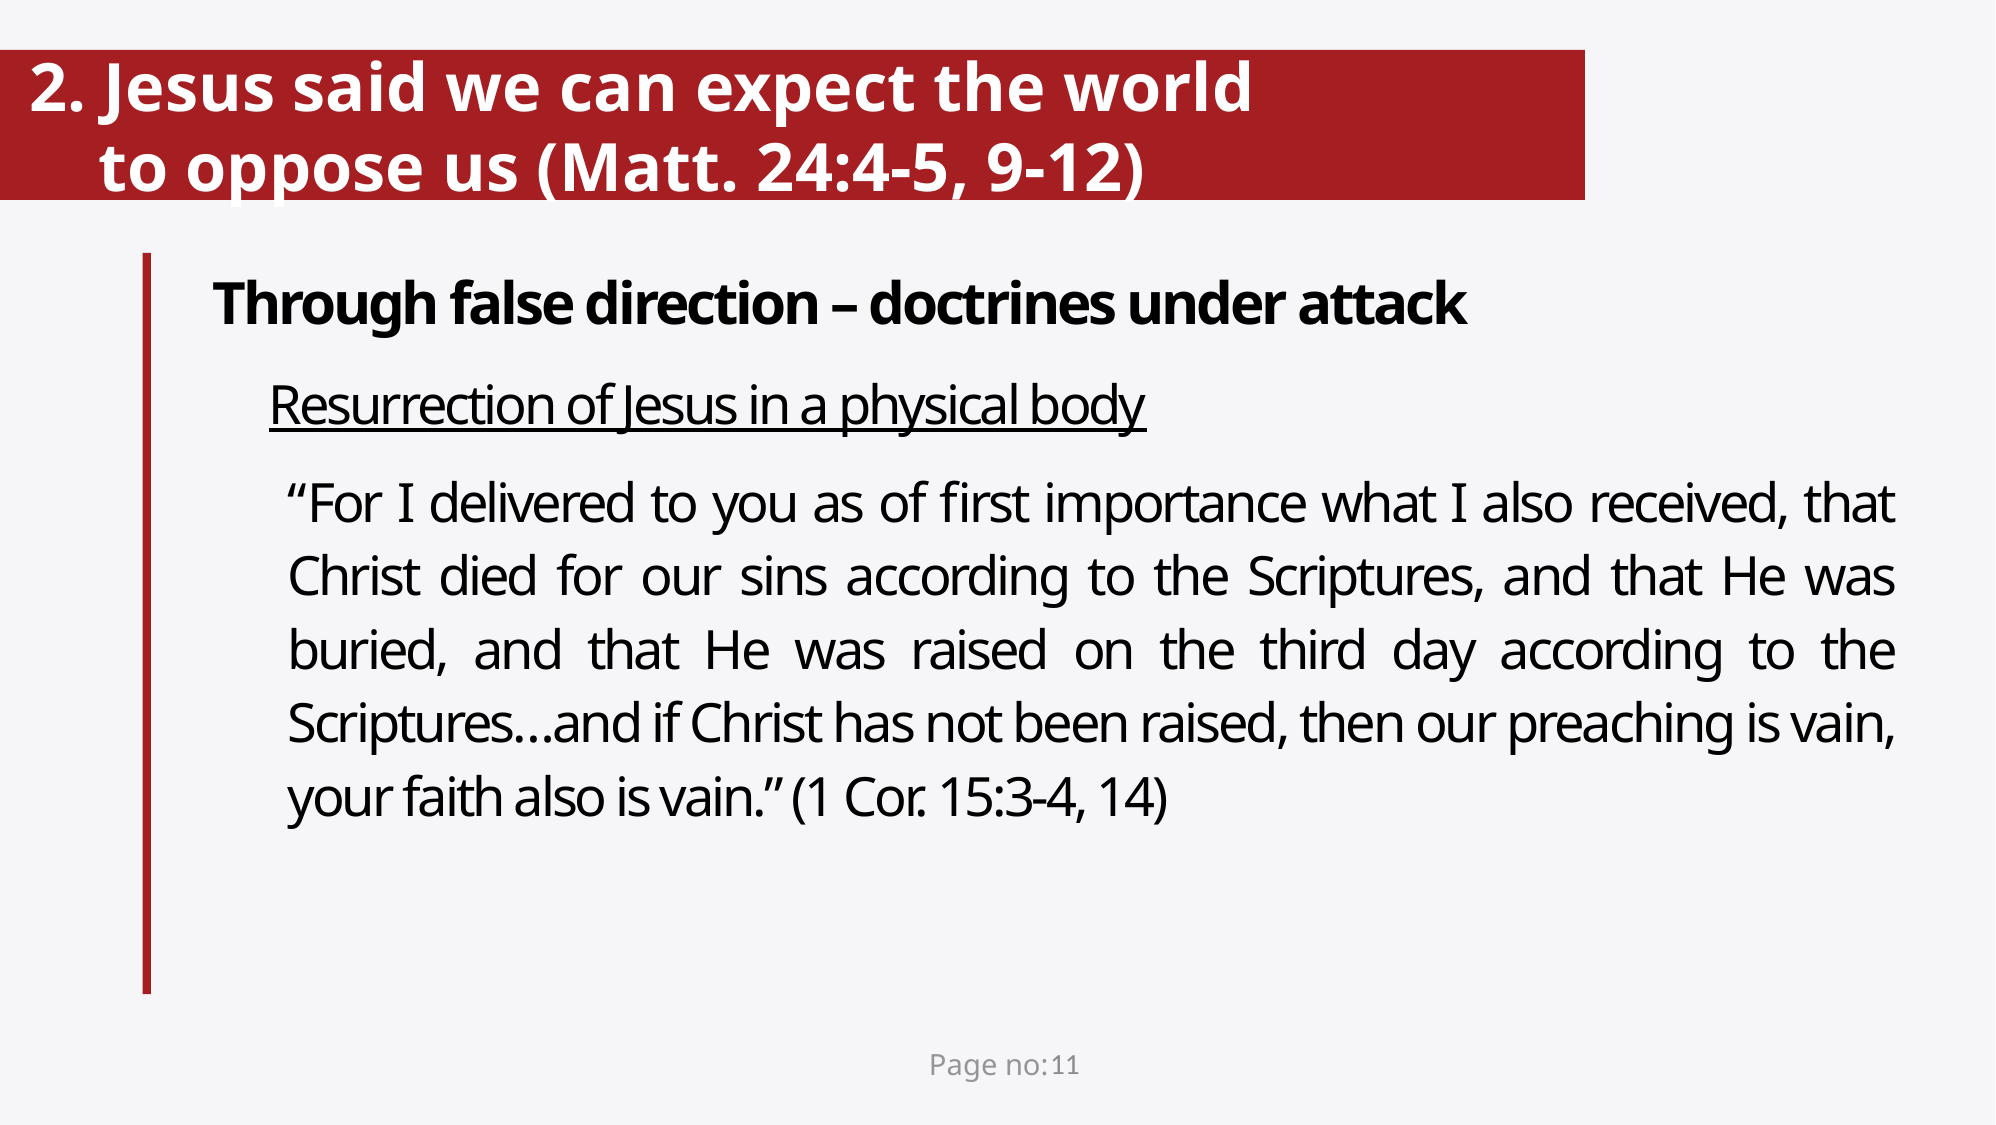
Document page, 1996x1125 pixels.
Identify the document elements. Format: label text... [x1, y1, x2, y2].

subtitle Through false direction – doctrines under attack Resurrection of Jesus in a physical body “For I delivered to you as of first importance what I also received, that Christ died for our sins according to the Scriptures, and that He was buried, and that He was raised on the third day according to the Scriptures…and if Christ has not been raised, then our preaching is vain, your faith also is vain.” (1 Cor. 15:3-4, 14) [197, 249, 1910, 1000]
title 2. Jesus said we can expect the world to oppose us (Matt. 24:4-5, 9-12) [14, 62, 1810, 188]
